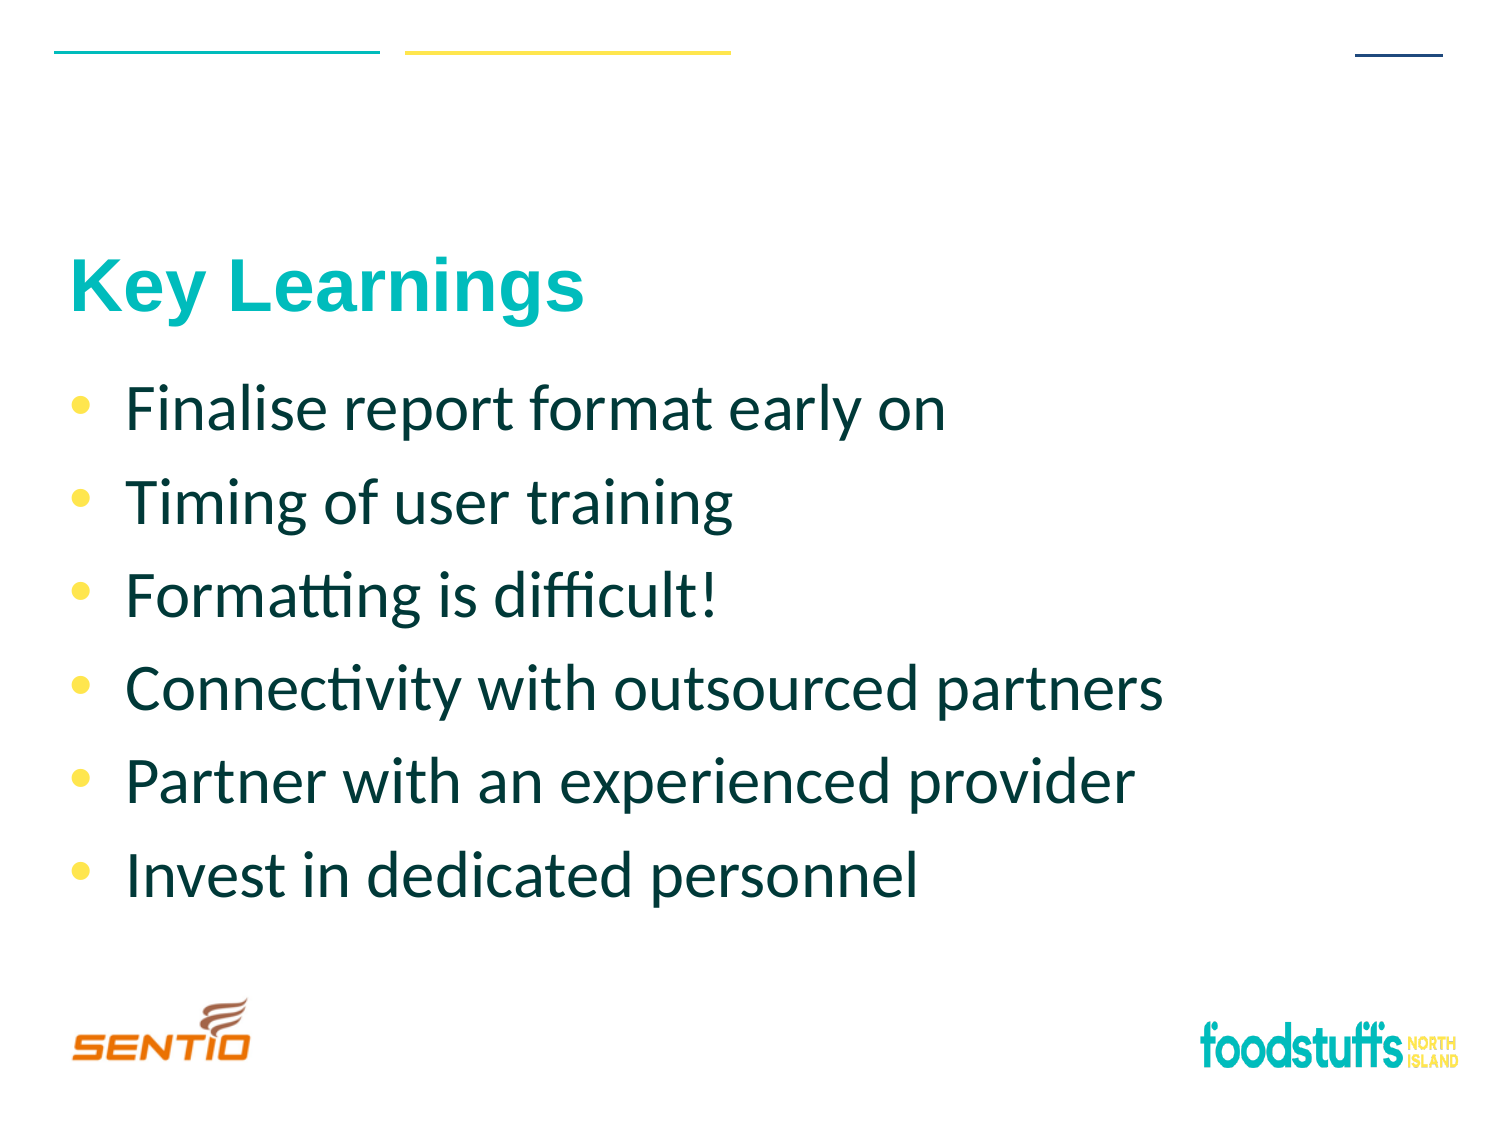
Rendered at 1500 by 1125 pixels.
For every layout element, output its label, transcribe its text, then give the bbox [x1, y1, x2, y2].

picture [1183, 996, 1475, 1093]
list Finalise report format early on Timing of user training Formatting is difficult! Connectivity with outsourced partners Partner with an experienced provider Invest in dedicated personnel [54, 356, 1356, 974]
title Key Learnings [54, 228, 1356, 338]
picture [52, 977, 270, 1081]
